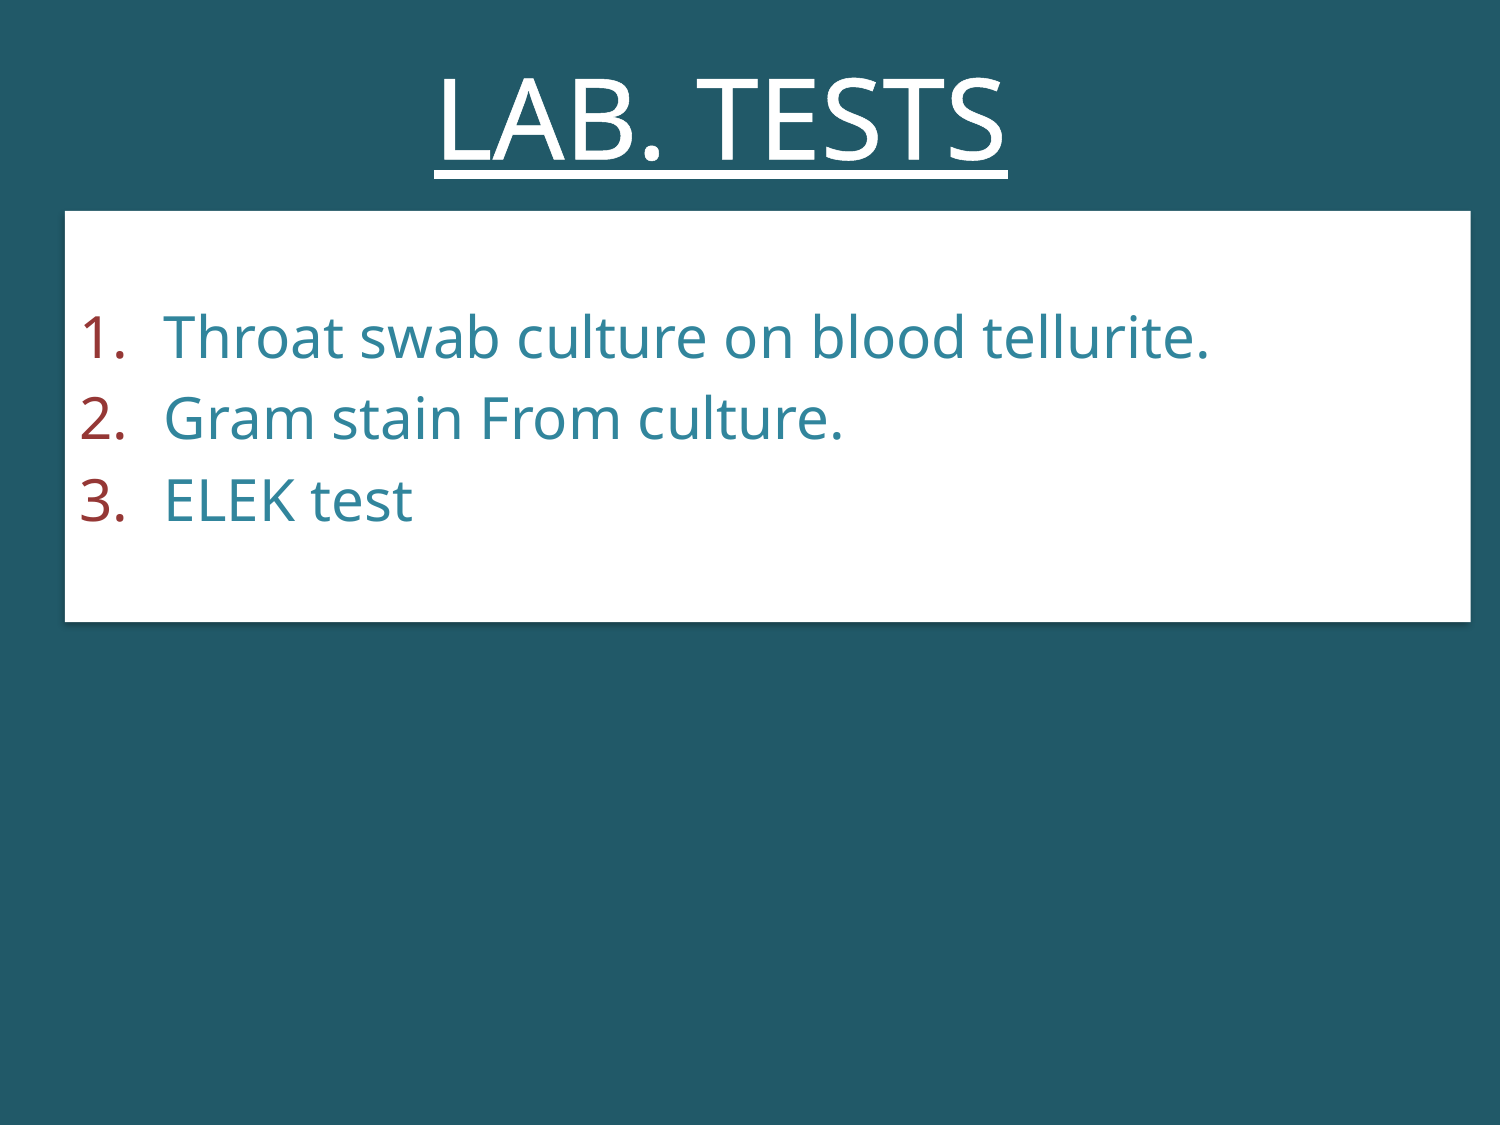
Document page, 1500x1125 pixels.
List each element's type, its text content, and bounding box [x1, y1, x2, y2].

text_box Throat swab culture on blood tellurite. Gram stain From culture. ELEK test [63, 209, 1473, 624]
text_box LAB. TESTS [230, 39, 1211, 190]
